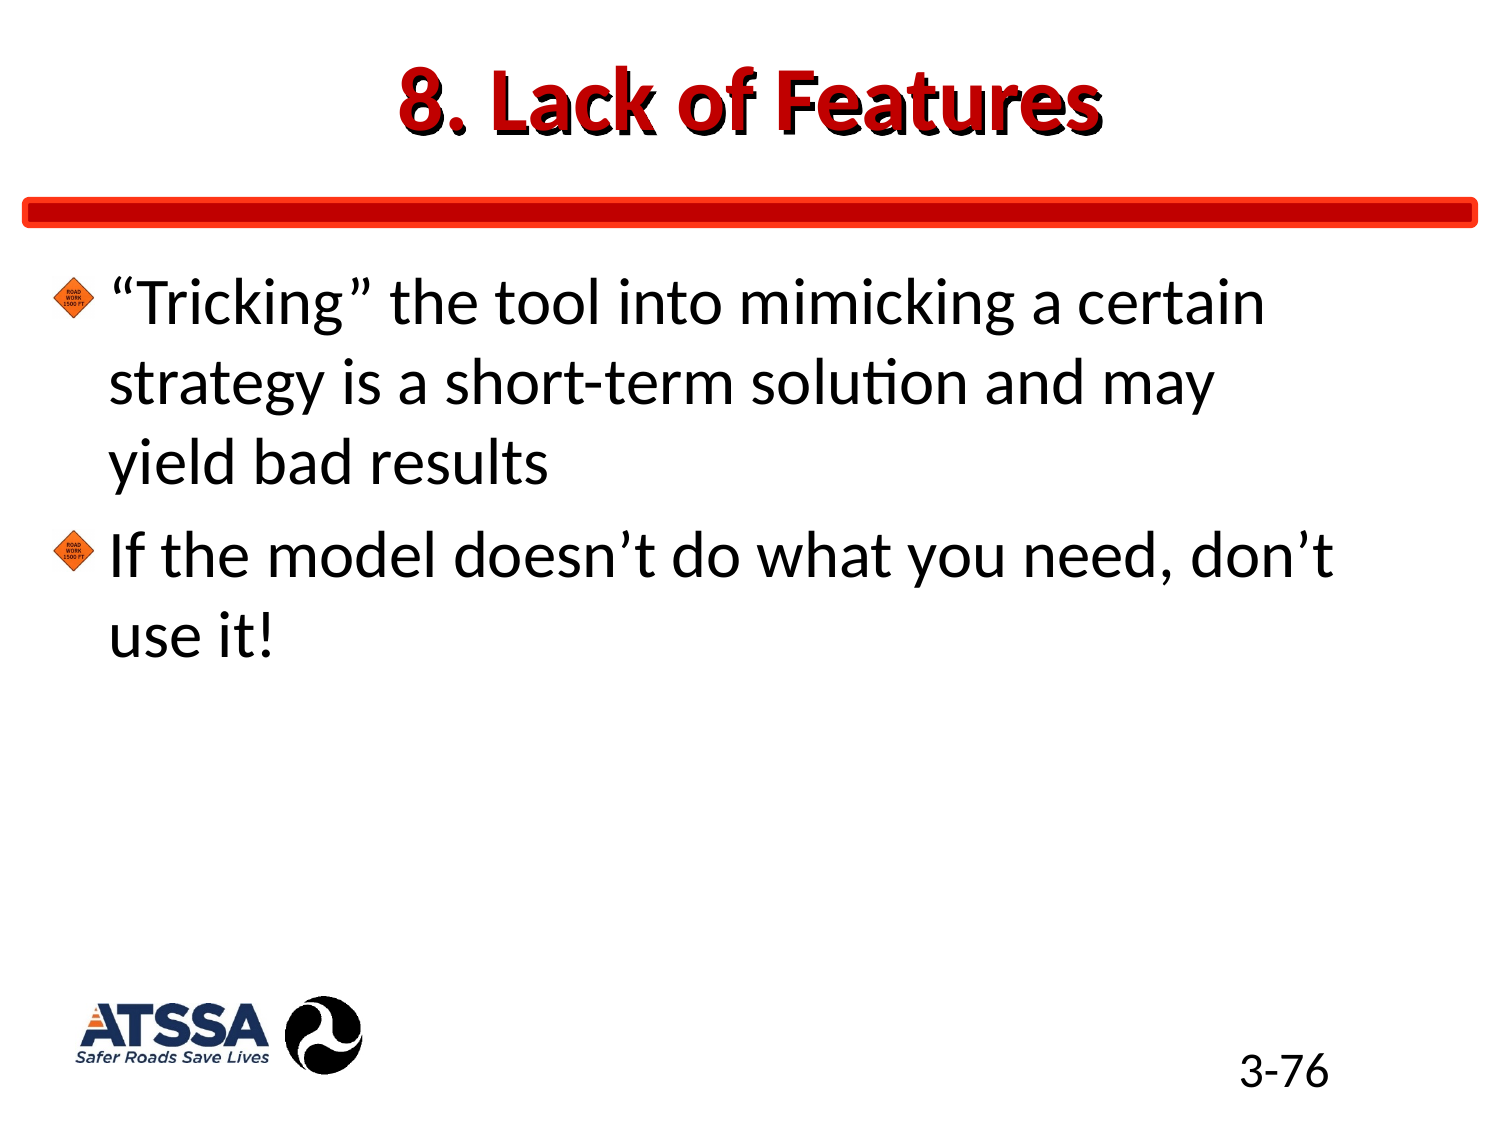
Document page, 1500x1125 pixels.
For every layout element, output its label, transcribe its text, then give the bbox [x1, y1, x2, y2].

picture [276, 989, 370, 1077]
list “Tricking” the tool into mimicking a certain strategy is a short-term solution and may yield bad results If the model doesn’t do what you need, don’t use it! [37, 249, 1376, 963]
picture [75, 1003, 269, 1063]
title 8. Lack of Features [0, 0, 1500, 188]
picture [52, 276, 95, 319]
picture [52, 529, 95, 572]
